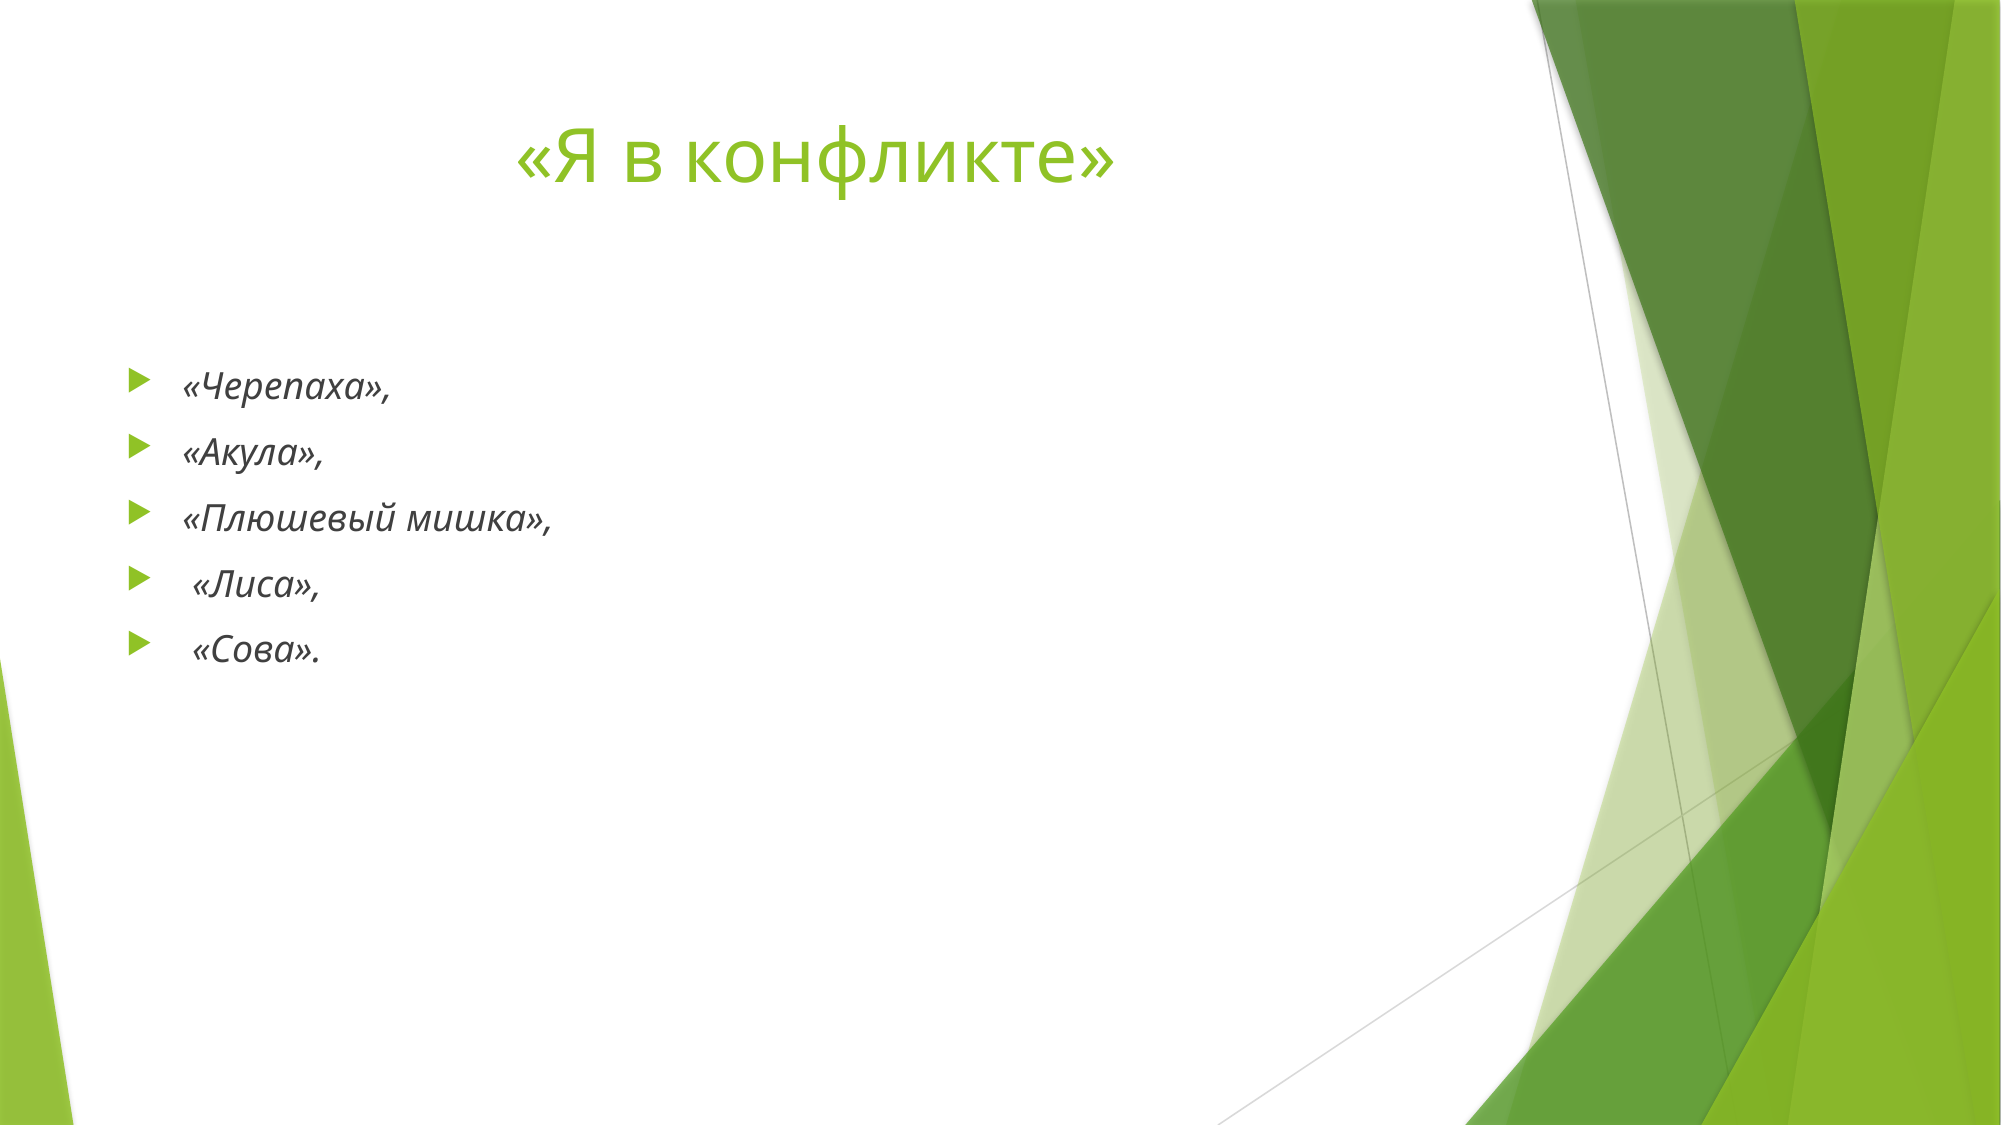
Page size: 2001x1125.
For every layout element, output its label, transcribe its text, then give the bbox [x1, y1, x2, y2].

list «Черепаха», «Акула», «Плюшевый мишка», «Лиса», «Сова». [111, 354, 1522, 992]
title «Я в конфликте» [111, 99, 1522, 317]
